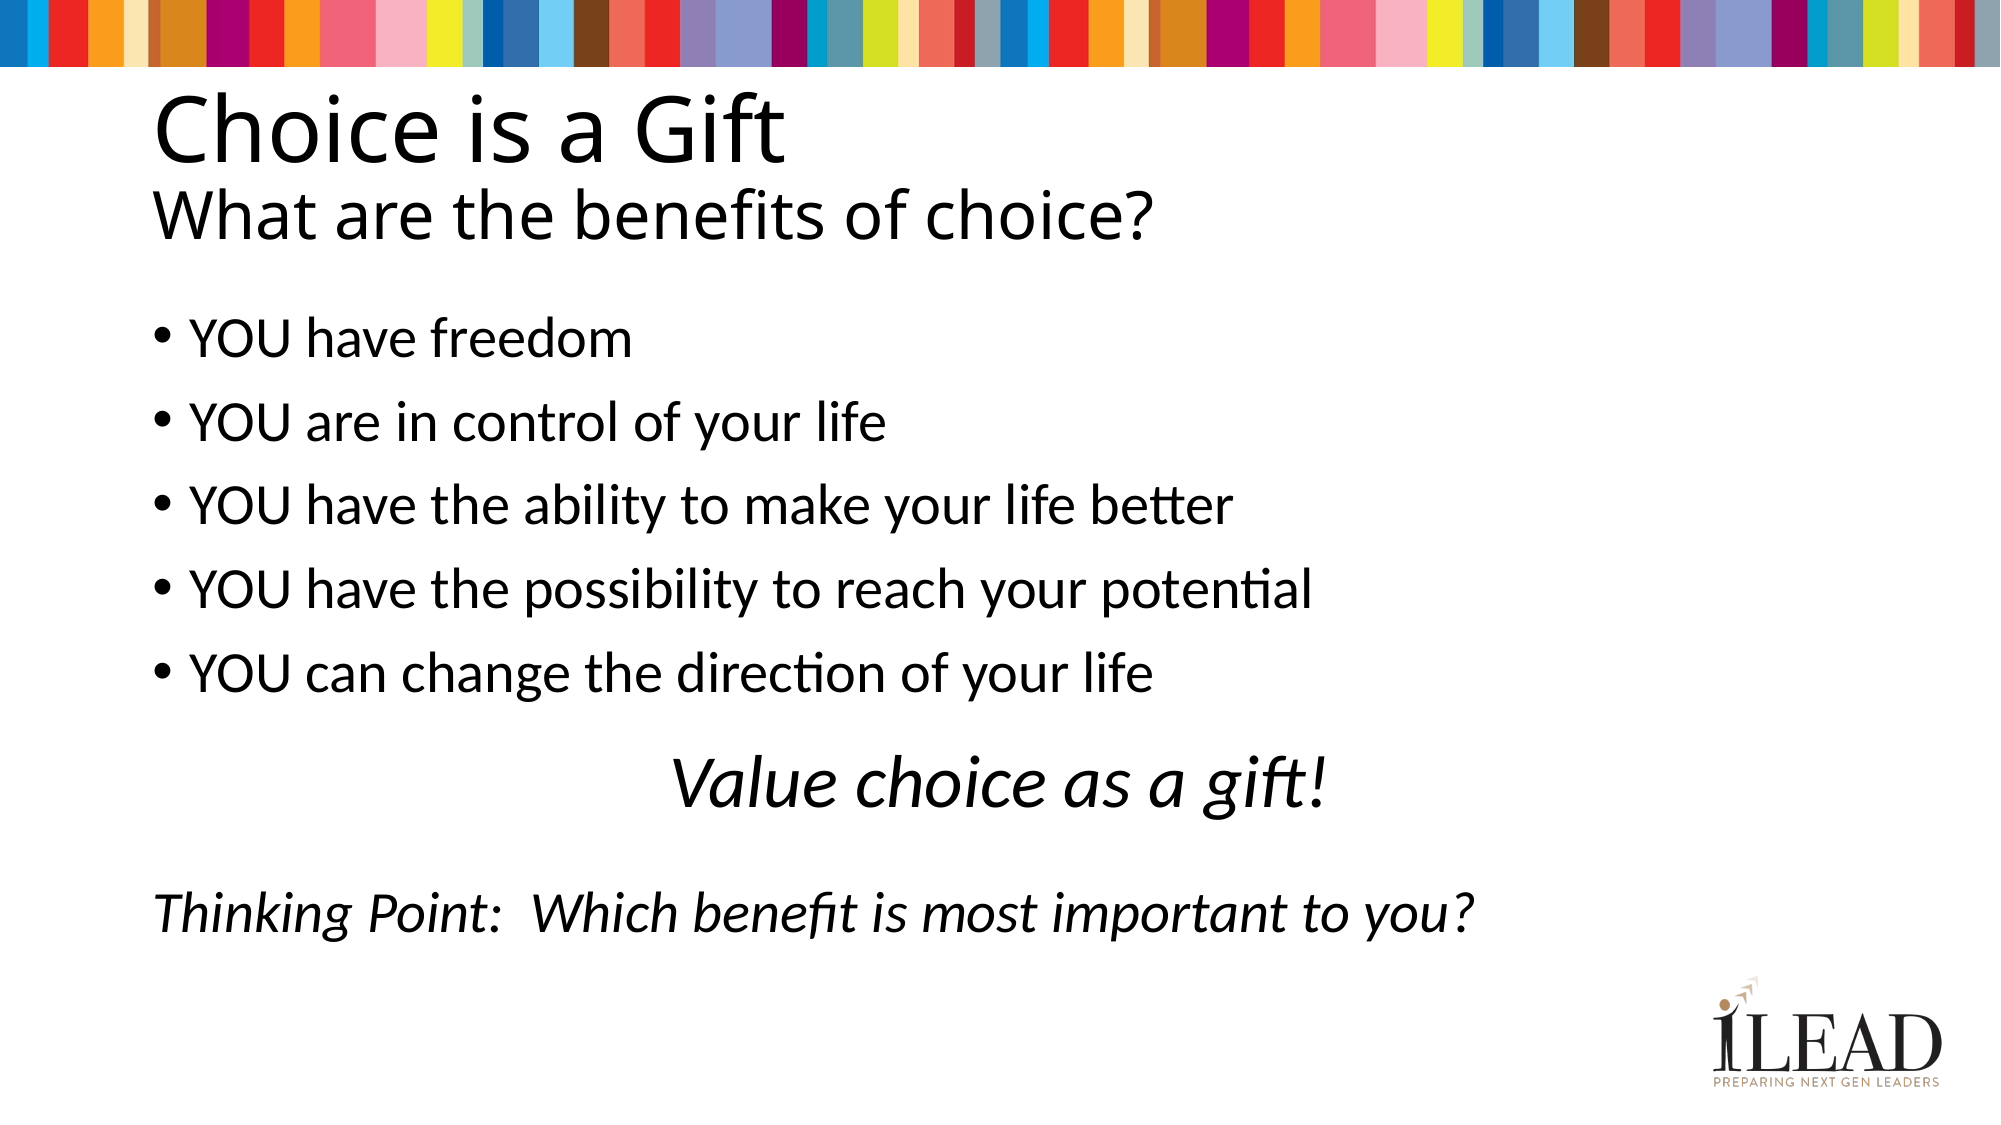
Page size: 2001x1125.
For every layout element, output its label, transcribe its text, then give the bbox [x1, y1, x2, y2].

picture [1048, 0, 1808, 67]
picture [48, 0, 808, 67]
picture [1709, 972, 1945, 1091]
picture [0, 0, 26, 67]
picture [1828, 0, 2000, 67]
list YOU have freedom YOU are in control of your life YOU have the ability to make your life better YOU have the possibility to reach your potential YOU can change the direction of your life Value choice as a gift! Thinking Point: Which benefit is most important to you? [137, 299, 1863, 1014]
title Choice is a Gift What are the benefits of choice? [137, 67, 1863, 278]
picture [828, 0, 1026, 67]
